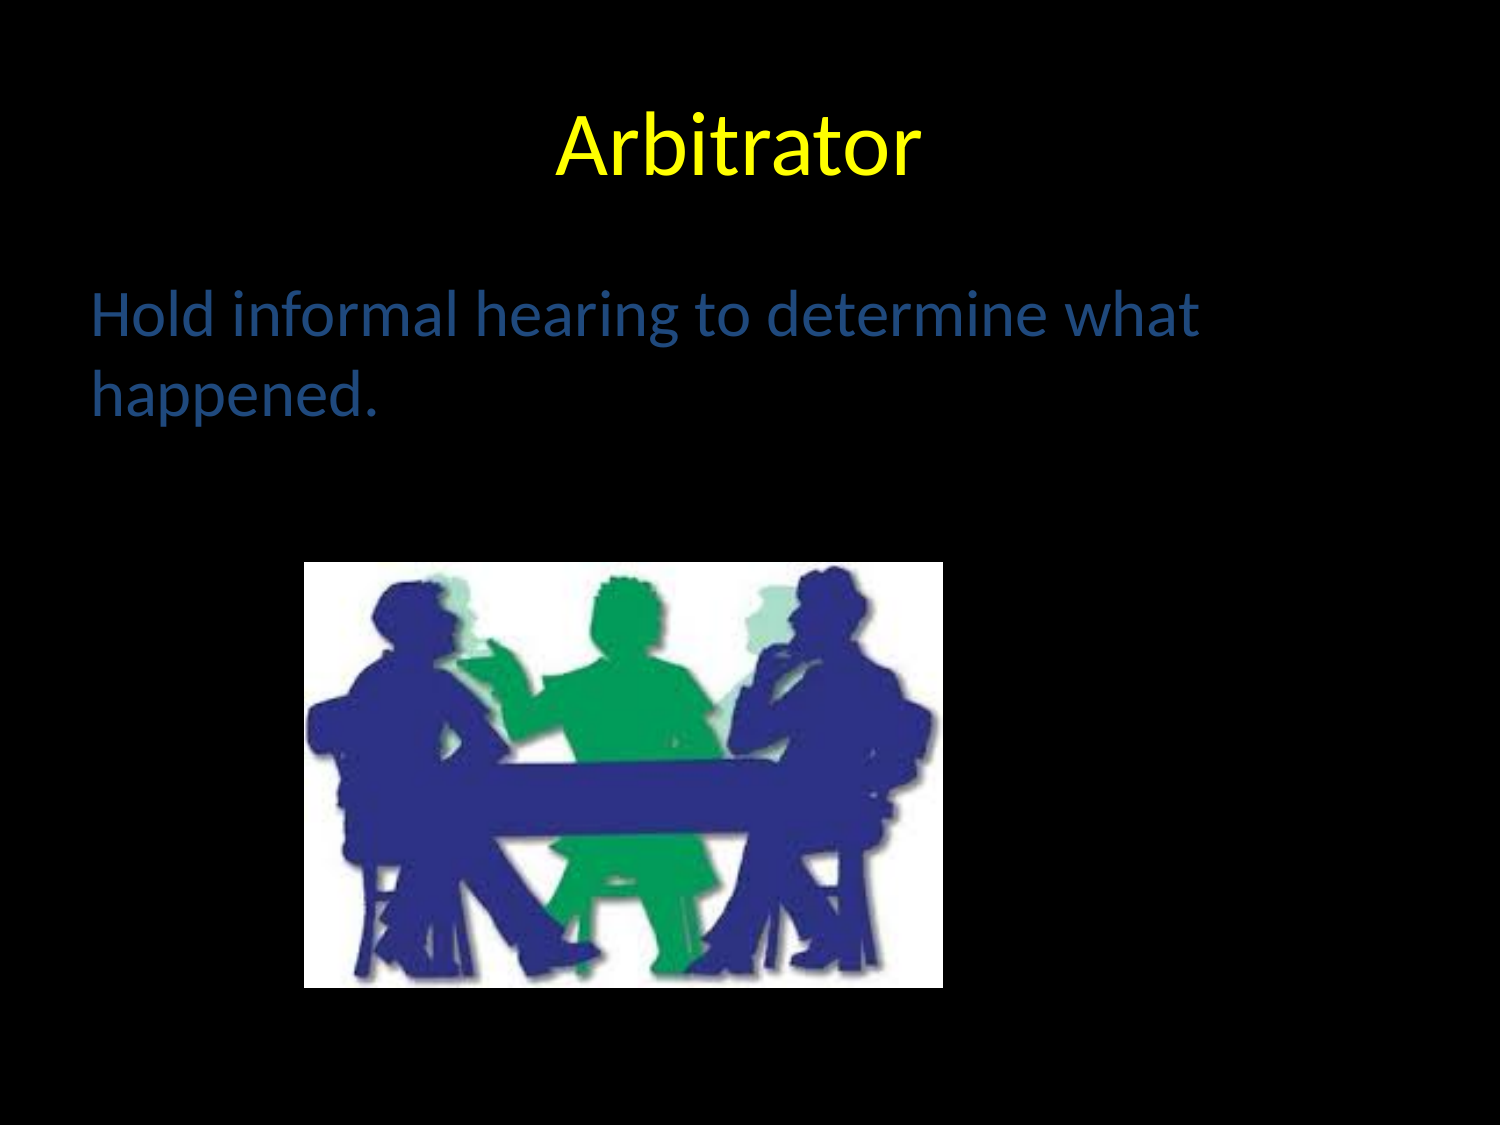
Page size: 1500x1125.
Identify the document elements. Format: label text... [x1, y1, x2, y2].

picture [303, 562, 943, 988]
title Arbitrator [75, 45, 1425, 233]
list Hold informal hearing to determine what happened. [75, 262, 1425, 1005]
